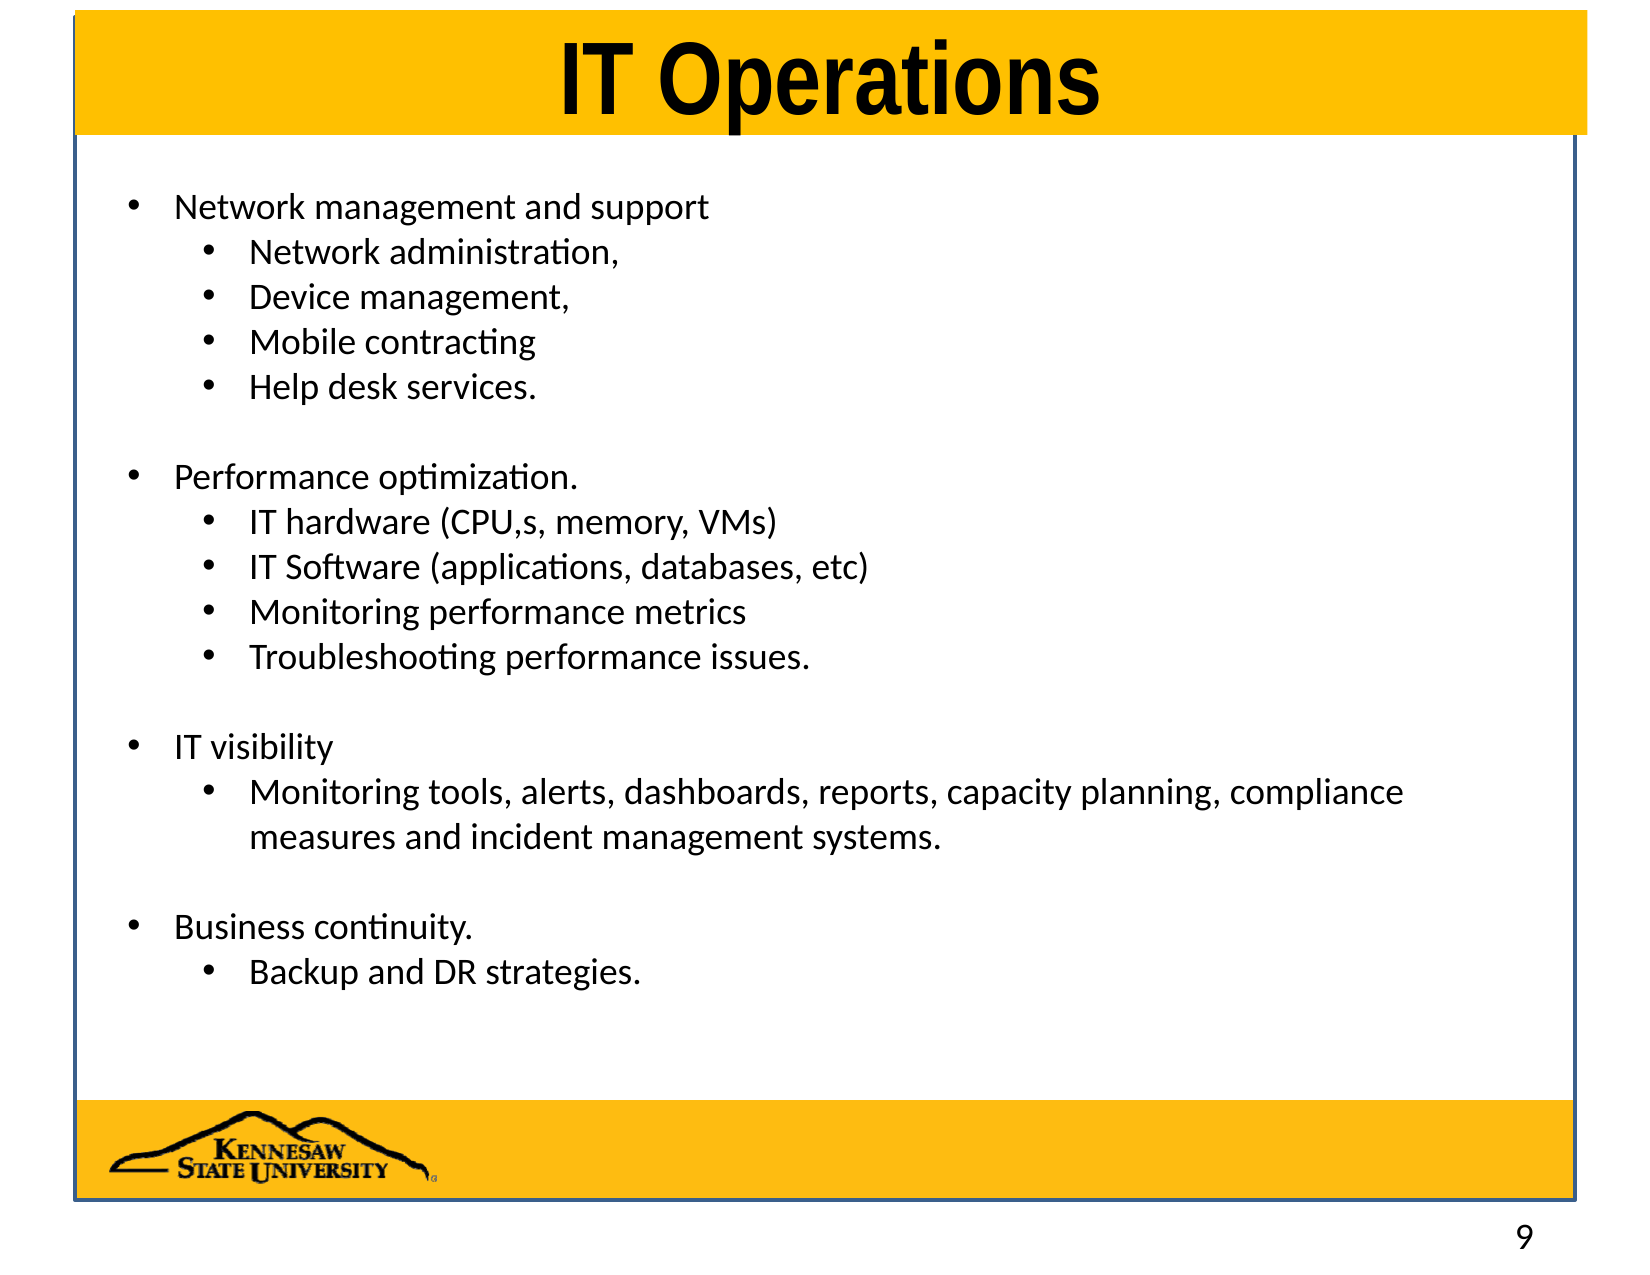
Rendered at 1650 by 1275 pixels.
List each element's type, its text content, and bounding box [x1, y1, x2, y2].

title IT Operations [75, 10, 1588, 135]
picture [108, 1111, 437, 1184]
text_box Network management and support Network administration, Device management, Mobile contracting Help desk services. Performance optimization. IT hardware (CPU,s, memory, VMs) IT Software (applications, databases, etc) Monitoring performance metrics Troubleshooting performance issues. IT visibility Monitoring tools, alerts, dashboards, reports, capacity planning, compliance measures and incident management systems. Business continuity. Backup and DR strategies. [112, 174, 1513, 1000]
